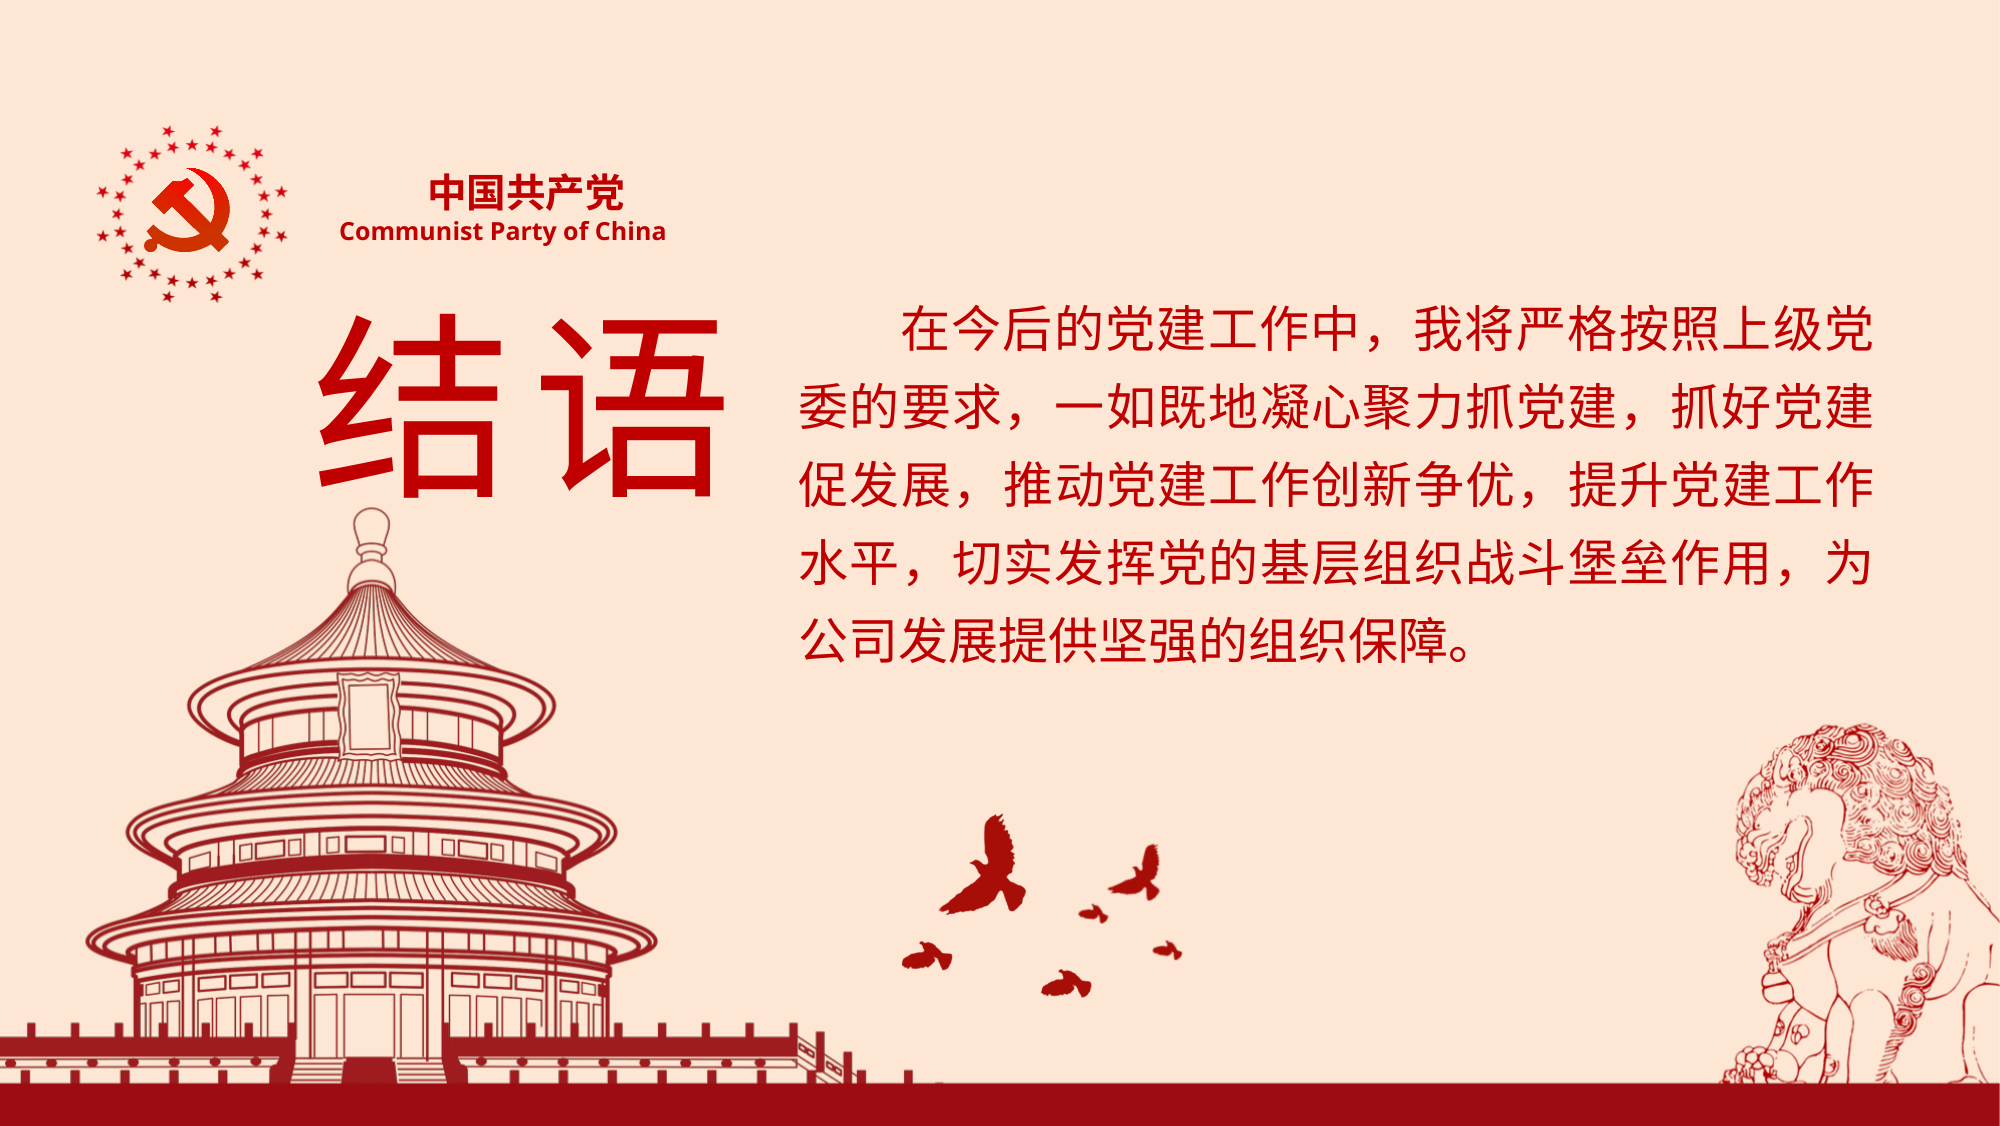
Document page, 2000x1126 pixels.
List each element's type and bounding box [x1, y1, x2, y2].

picture [0, 125, 2000, 1126]
text_box [292, 151, 757, 242]
